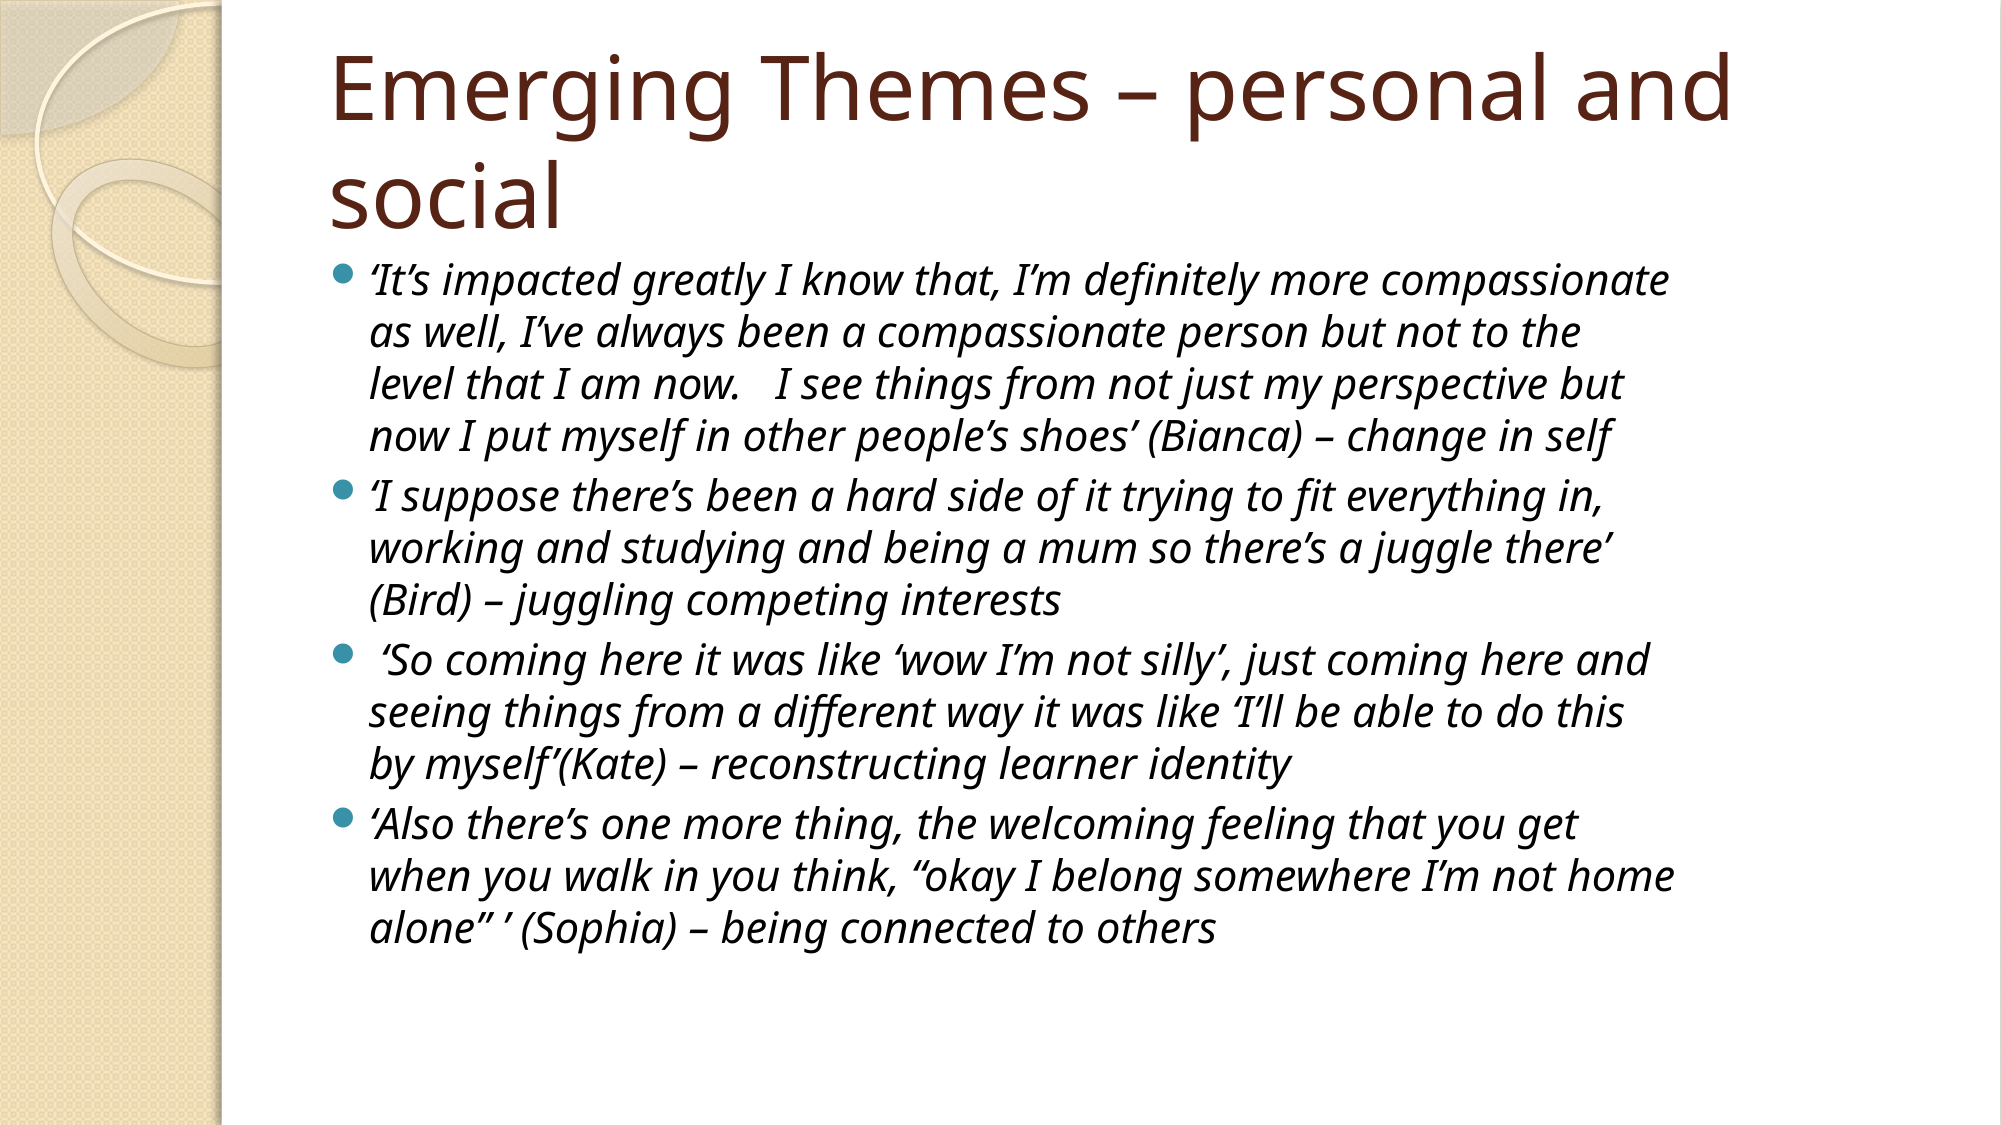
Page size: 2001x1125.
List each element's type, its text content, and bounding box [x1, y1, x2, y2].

list ‘It’s impacted greatly I know that, I’m definitely more compassionate as well, I’ve always been a compassionate person but not to the level that I am now. I see things from not just my perspective but now I put myself in other people’s shoes’ (Bianca) – change in self ‘I suppose there’s been a hard side of it trying to fit everything in, working and studying and being a mum so there’s a juggle there’ (Bird) – juggling competing interests ‘So coming here it was like ‘wow I’m not silly’, just coming here and seeing things from a different way it was like ‘I’ll be able to do this by myself’(Kate) – reconstructing learner identity ‘Also there’s one more thing, the welcoming feeling that you get when you walk in you think, “okay I belong somewhere I’m not home alone” ’ (Sophia) – being connected to others [303, 244, 1692, 1002]
title Emerging Themes – personal and social [313, 45, 1954, 233]
